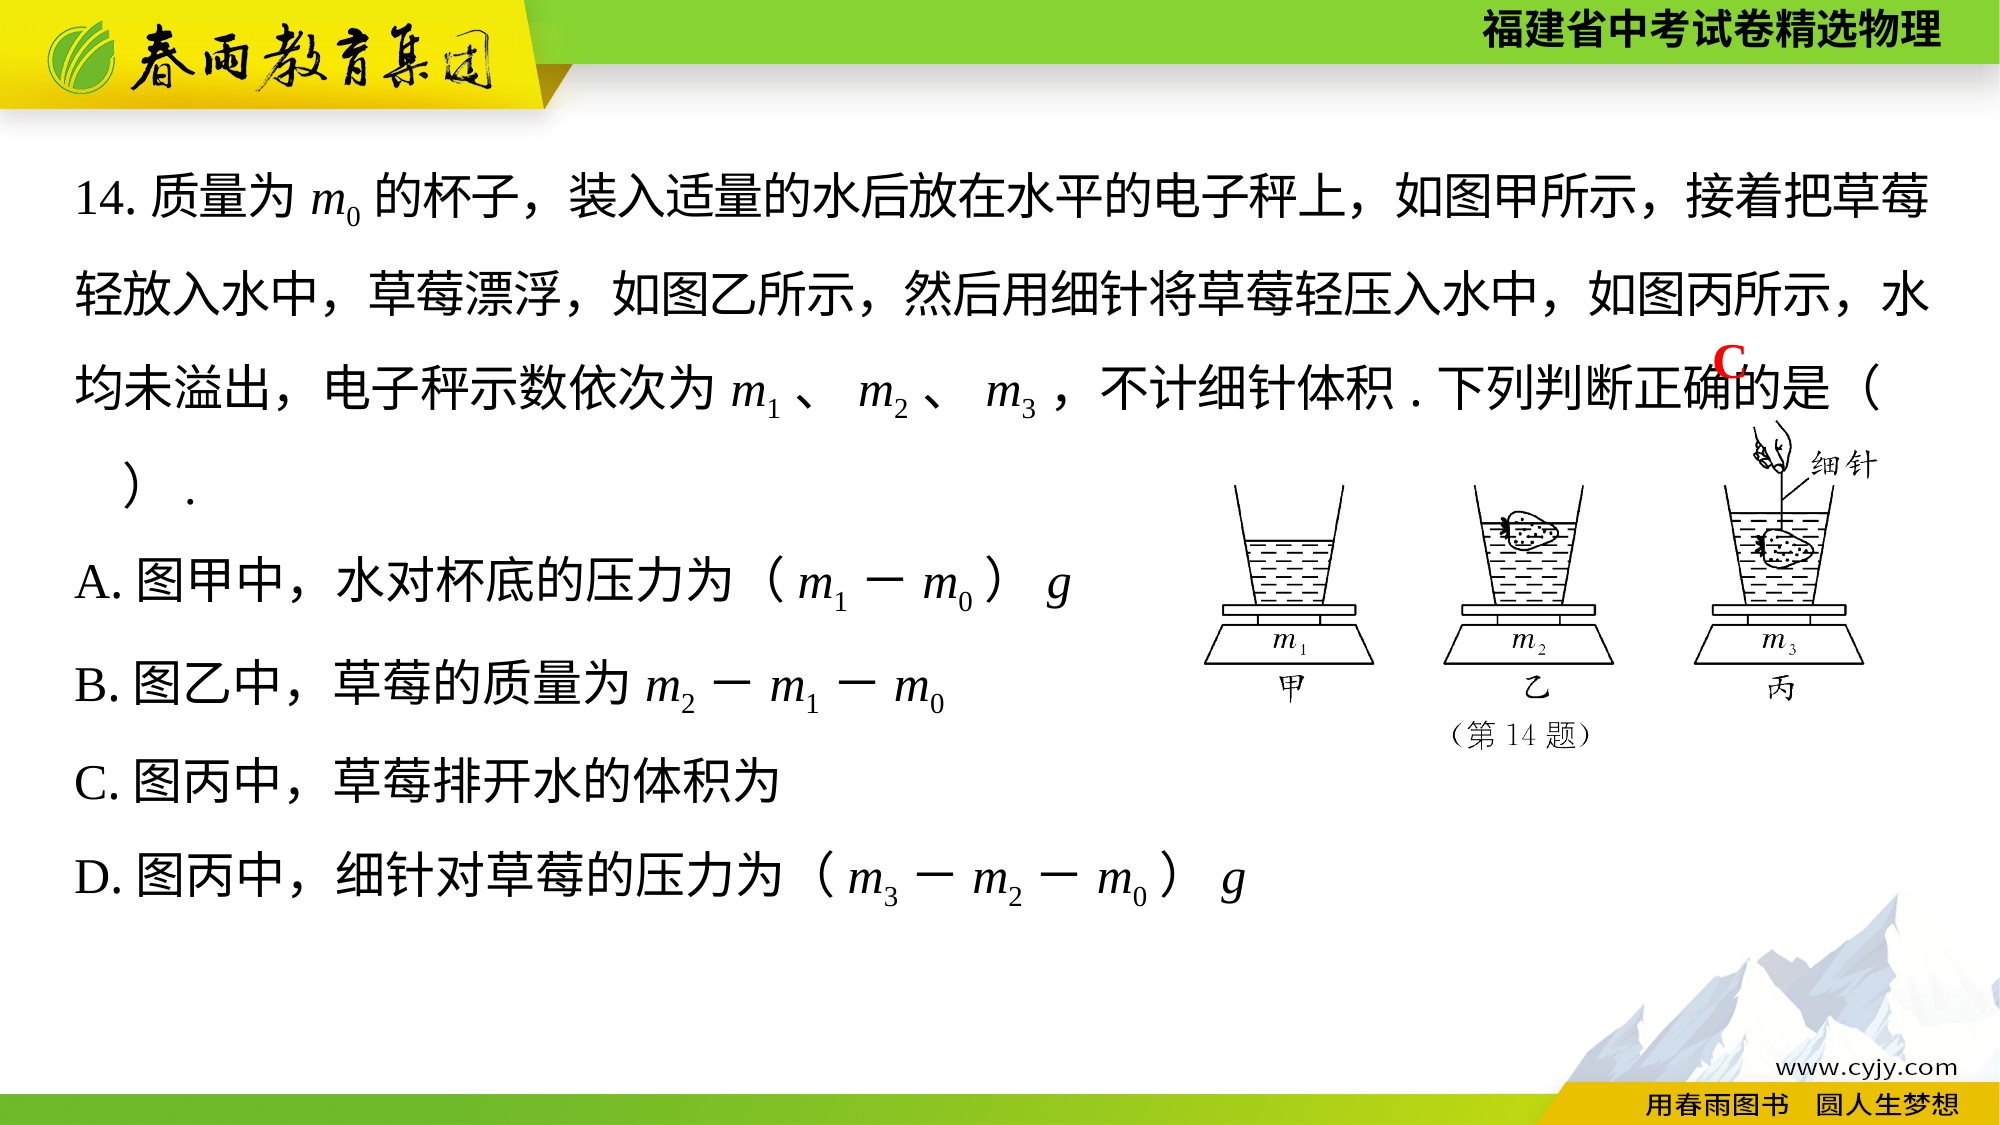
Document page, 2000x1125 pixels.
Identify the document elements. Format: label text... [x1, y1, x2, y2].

text_box C [1697, 321, 1763, 383]
picture [0, 0, 2000, 1125]
